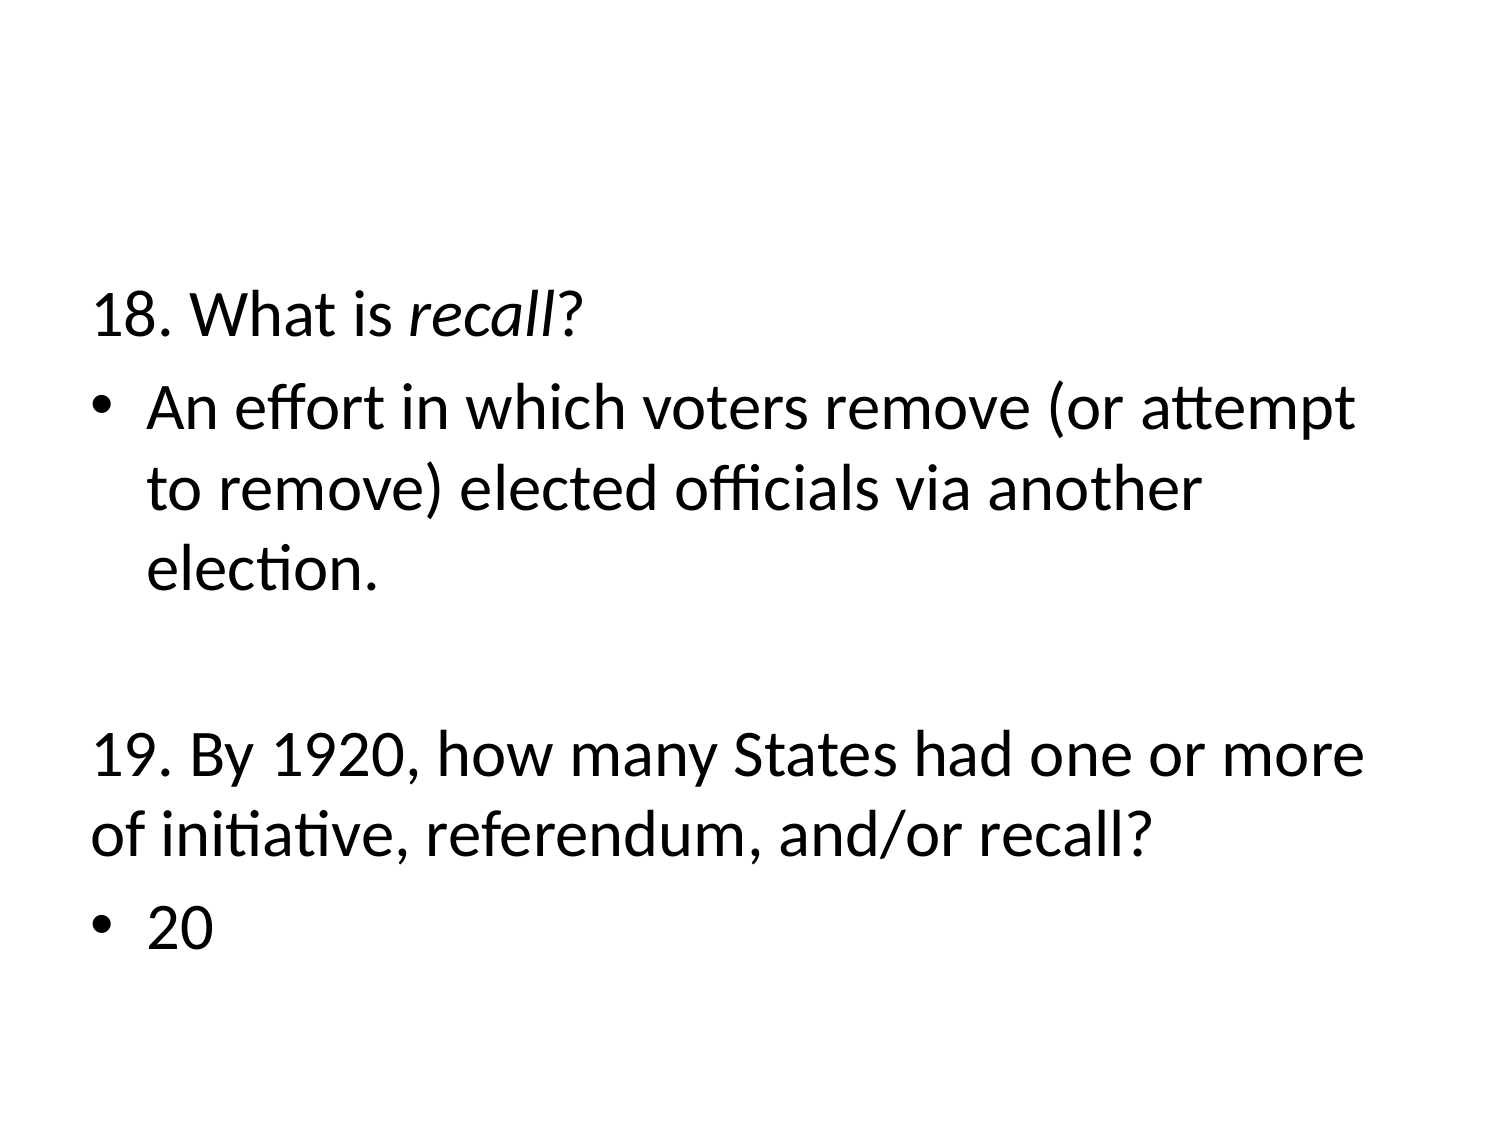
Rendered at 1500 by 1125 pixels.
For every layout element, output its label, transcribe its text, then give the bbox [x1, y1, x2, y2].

list 18. What is recall? An effort in which voters remove (or attempt to remove) elected officials via another election. 19. By 1920, how many States had one or more of initiative, referendum, and/or recall? 20 [75, 262, 1425, 1005]
